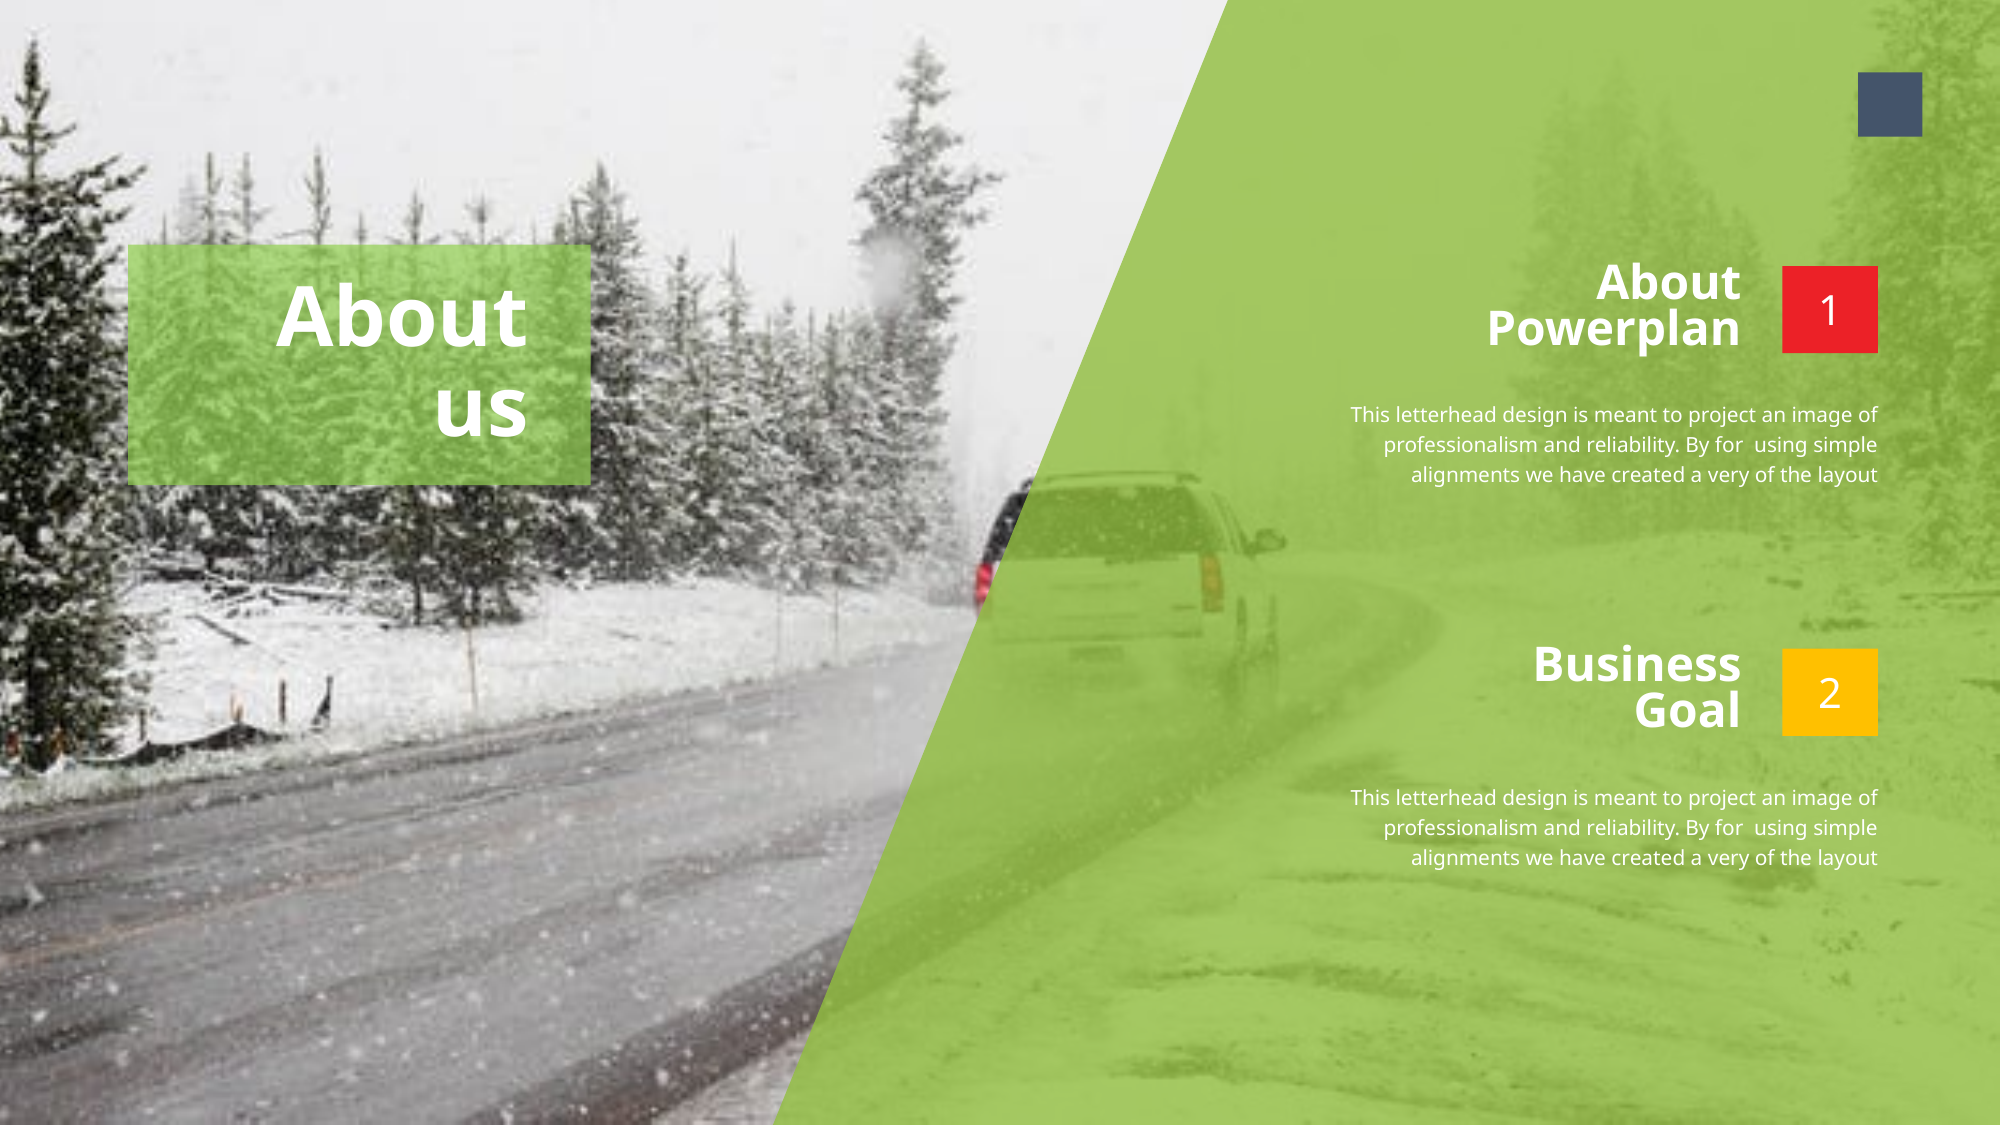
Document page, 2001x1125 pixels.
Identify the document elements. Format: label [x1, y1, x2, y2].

text_box [1274, 255, 1878, 870]
picture [0, 0, 2000, 1125]
